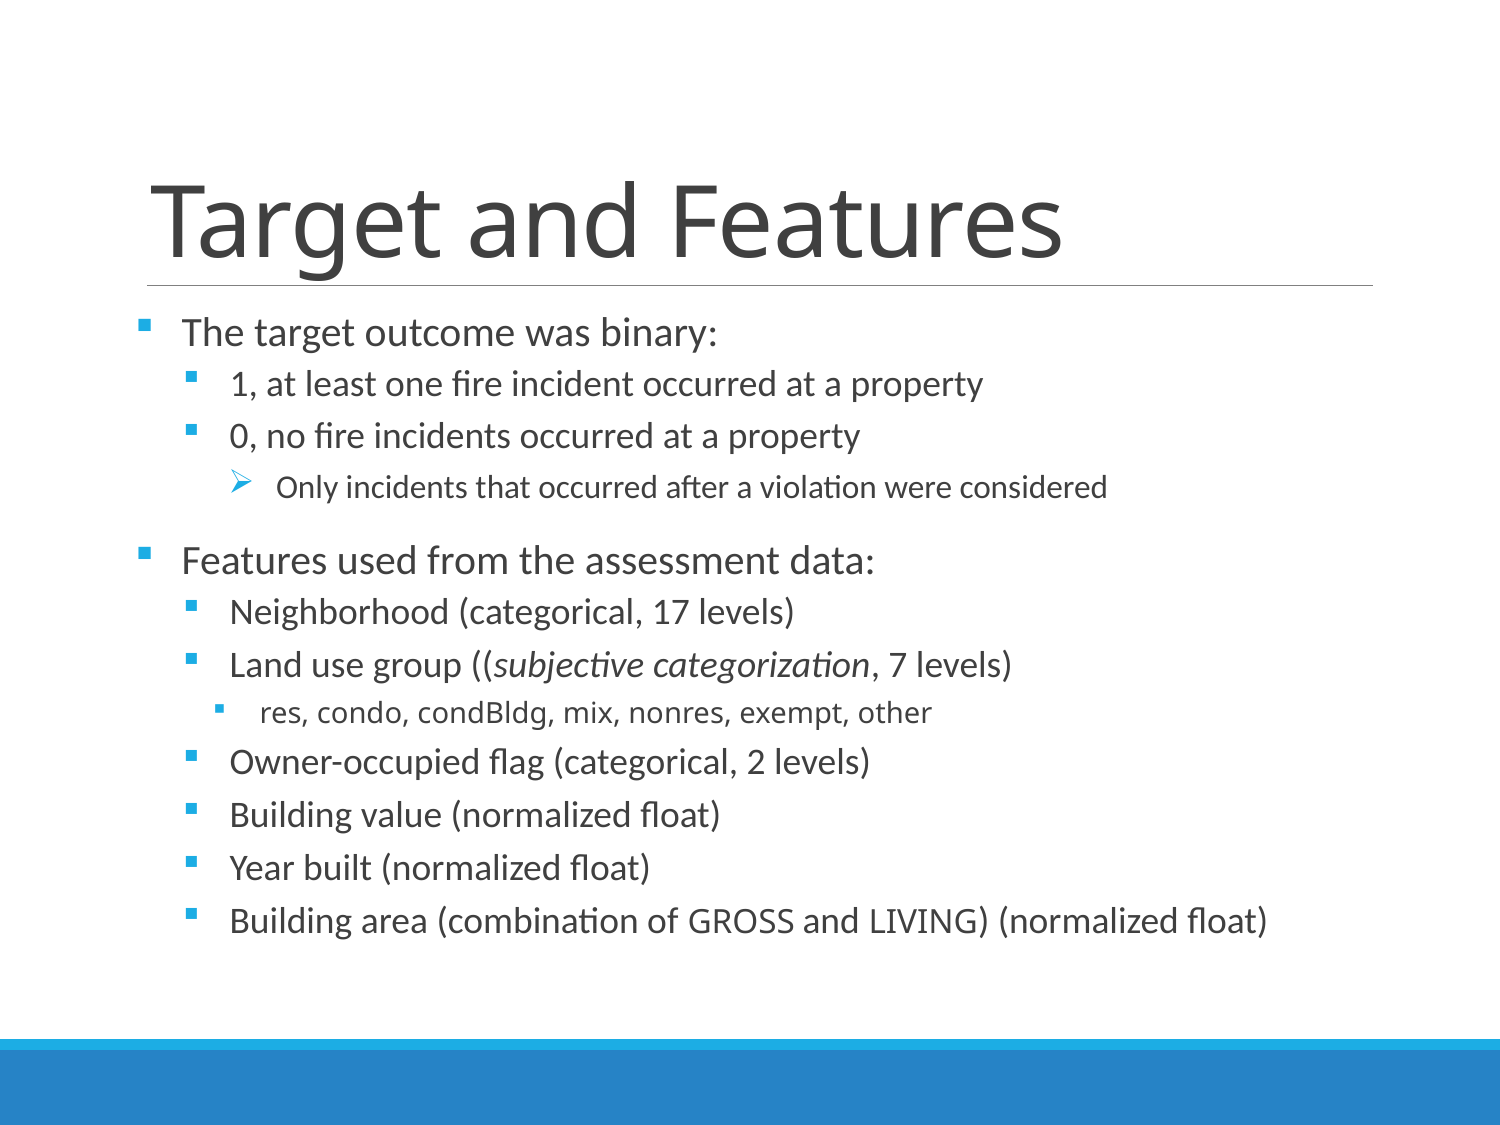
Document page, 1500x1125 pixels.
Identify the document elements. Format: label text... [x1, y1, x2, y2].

list The target outcome was binary: 1, at least one fire incident occurred at a property 0, no fire incidents occurred at a property Only incidents that occurred after a violation were considered Features used from the assessment data: Neighborhood (categorical, 17 levels) Land use group ((subjective categorization, 7 levels) res, condo, condBldg, mix, nonres, exempt, other Owner-occupied flag (categorical, 2 levels) Building value (normalized float) Year built (normalized float) Building area (combination of GROSS and LIVING) (normalized float) [135, 302, 1373, 963]
title Target and Features [135, 47, 1373, 285]
